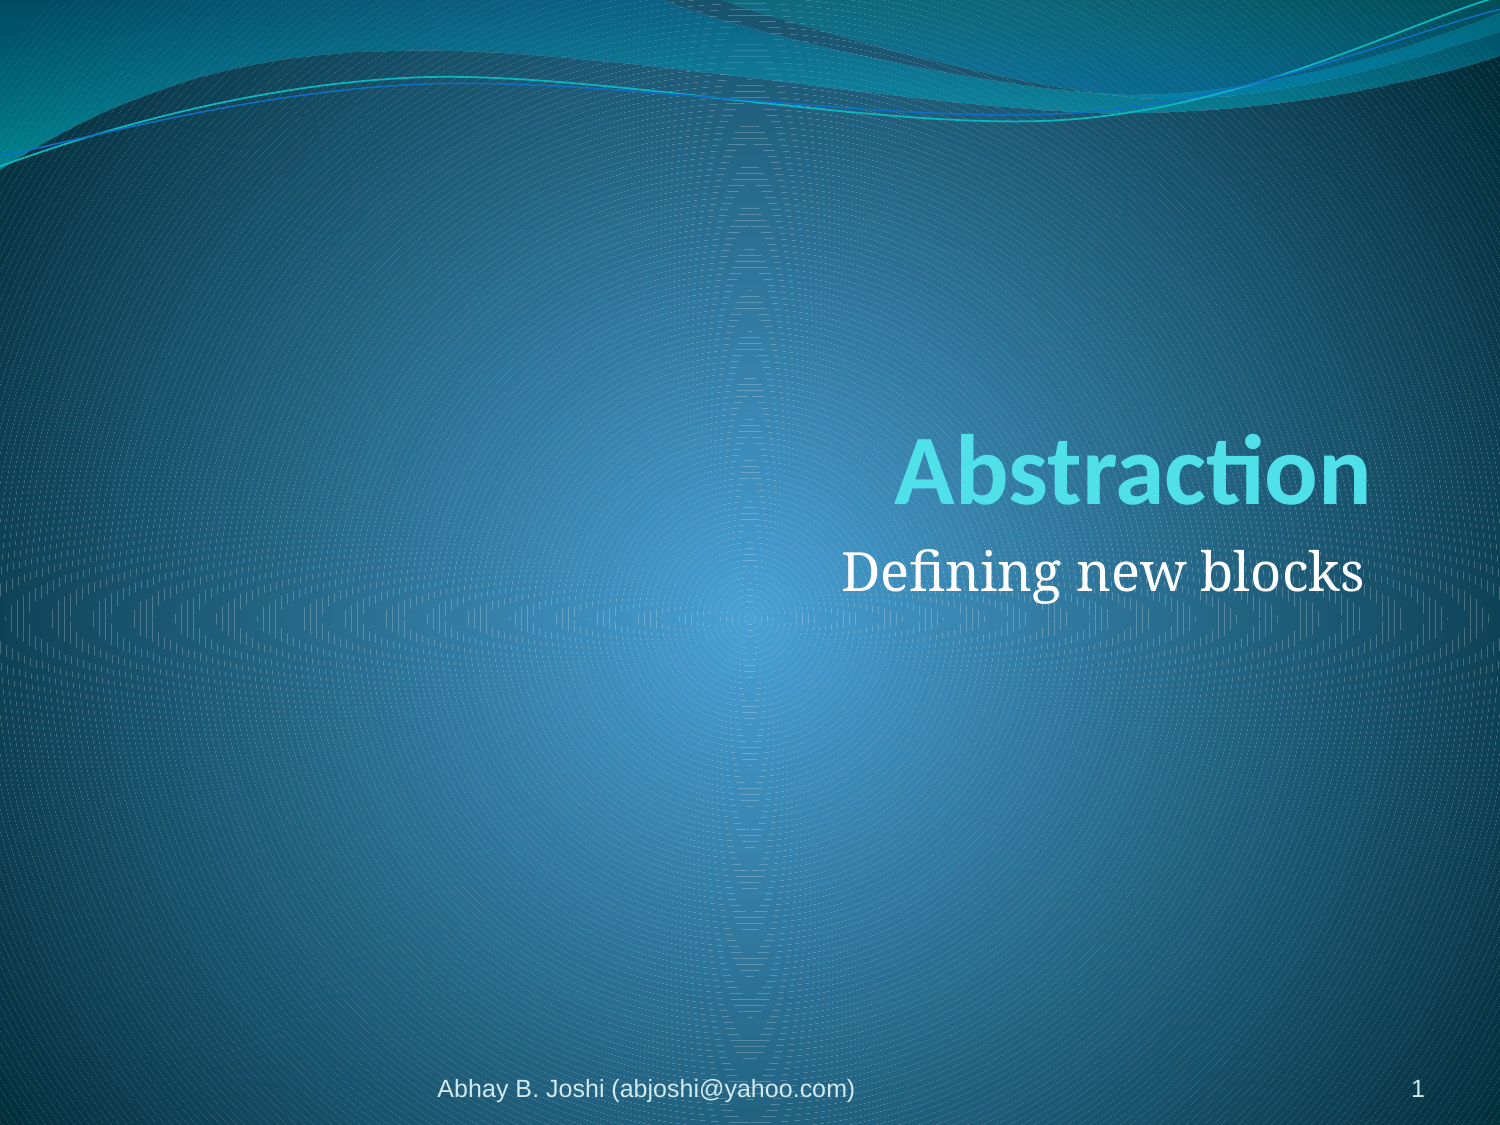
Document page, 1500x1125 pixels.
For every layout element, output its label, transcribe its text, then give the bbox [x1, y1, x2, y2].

footer Abhay B. Joshi (abjoshi@yahoo.com) [437, 1042, 988, 1103]
slide_number 1 [1299, 1042, 1425, 1103]
title Abstraction [87, 224, 1376, 525]
subtitle Defining new blocks [87, 529, 1376, 818]
